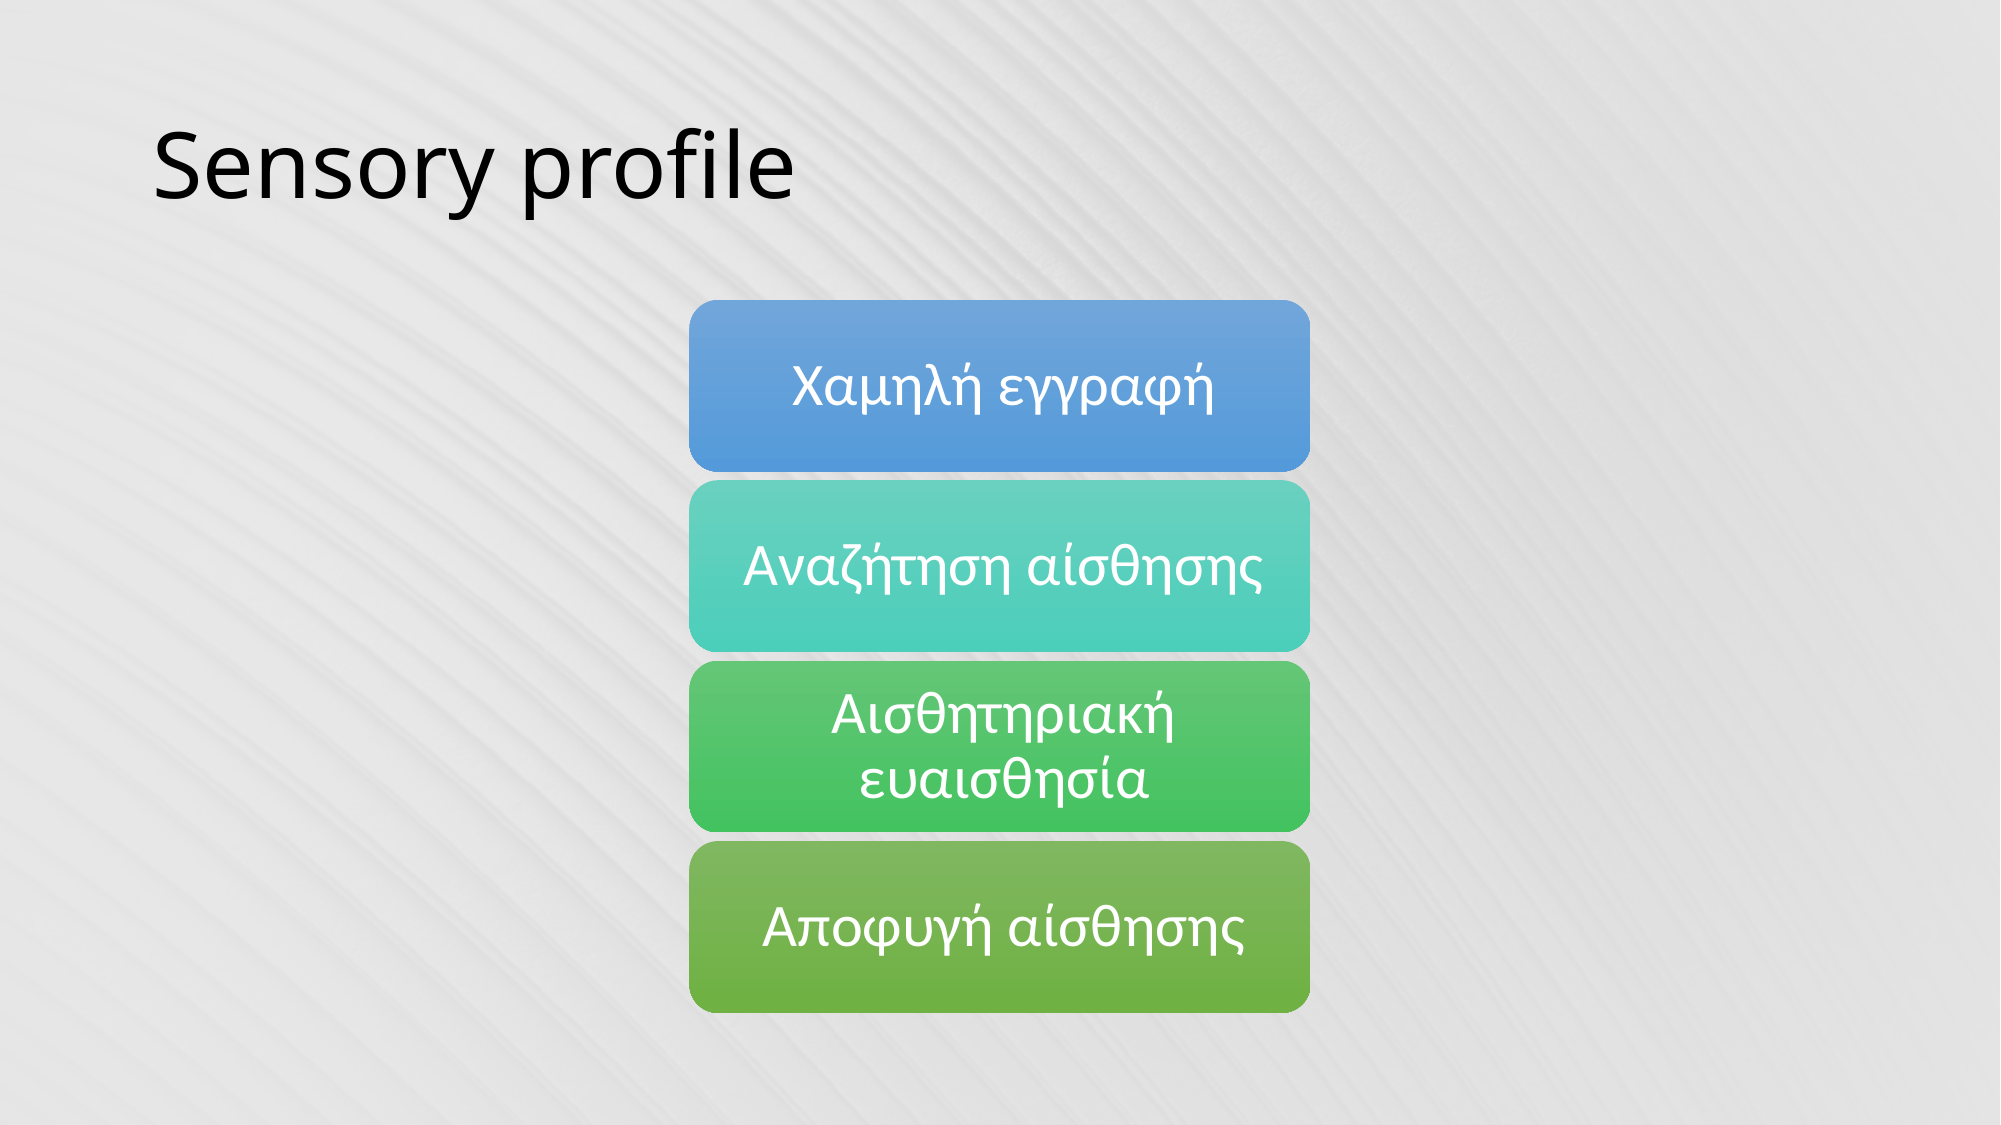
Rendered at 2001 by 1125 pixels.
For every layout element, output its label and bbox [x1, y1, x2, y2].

picture [0, 0, 2000, 1125]
list [137, 299, 1863, 1014]
